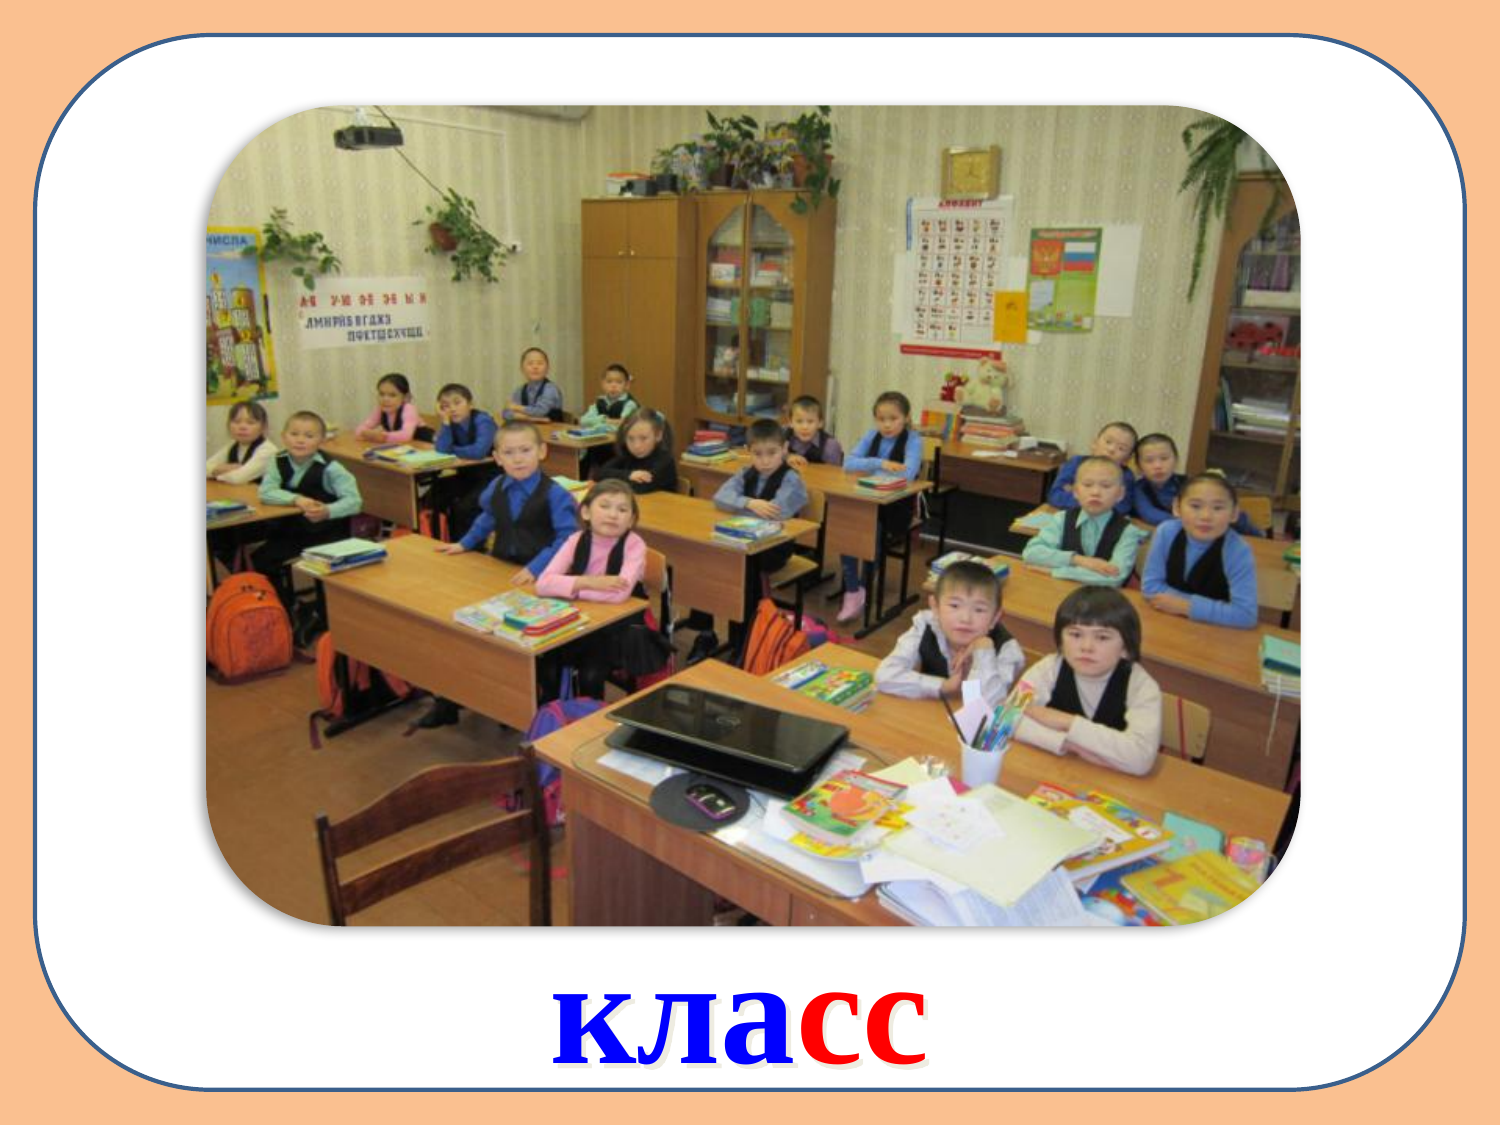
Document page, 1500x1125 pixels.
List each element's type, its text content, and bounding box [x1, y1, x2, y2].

text_box [32, 32, 1467, 1035]
text_box класс [64, 906, 1415, 1094]
picture [206, 105, 1301, 927]
